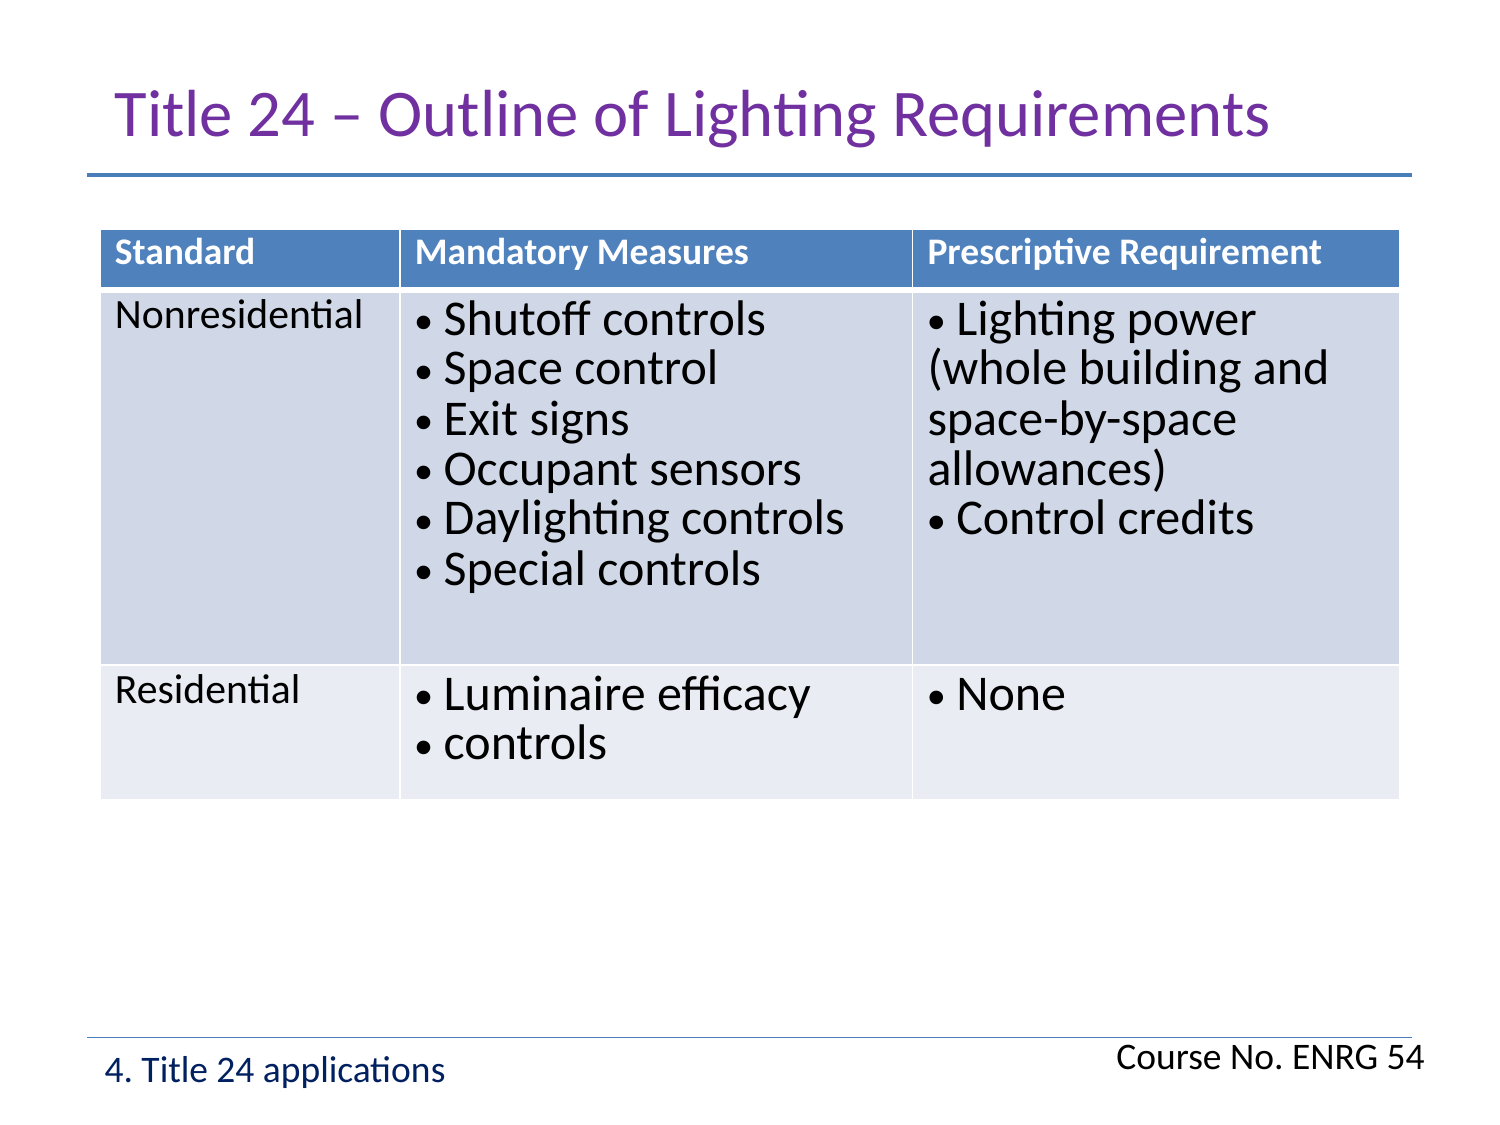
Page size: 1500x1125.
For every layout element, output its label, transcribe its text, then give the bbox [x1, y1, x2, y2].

table_header Mandatory Measures [401, 230, 912, 287]
table_header Prescriptive Requirement [913, 230, 1399, 287]
table_cell Residential [101, 666, 399, 799]
table_cell Nonresidential [101, 293, 399, 664]
table_cell None [913, 666, 1399, 799]
text_box Course No. ENRG 54 [1101, 1024, 1441, 1085]
table_cell Shutoff controls Space control Exit signs Occupant sensors Daylighting controls Special controls [401, 293, 912, 664]
table_cell Lighting power (whole building and space-by-space allowances) Control credits [913, 293, 1399, 664]
table_header Standard [101, 230, 399, 287]
text_box 4. Title 24 applications [89, 1045, 461, 1098]
table_cell Luminaire efficacy controls [401, 666, 912, 799]
text_box Title 24 – Outline of Lighting Requirements [99, 62, 1400, 158]
